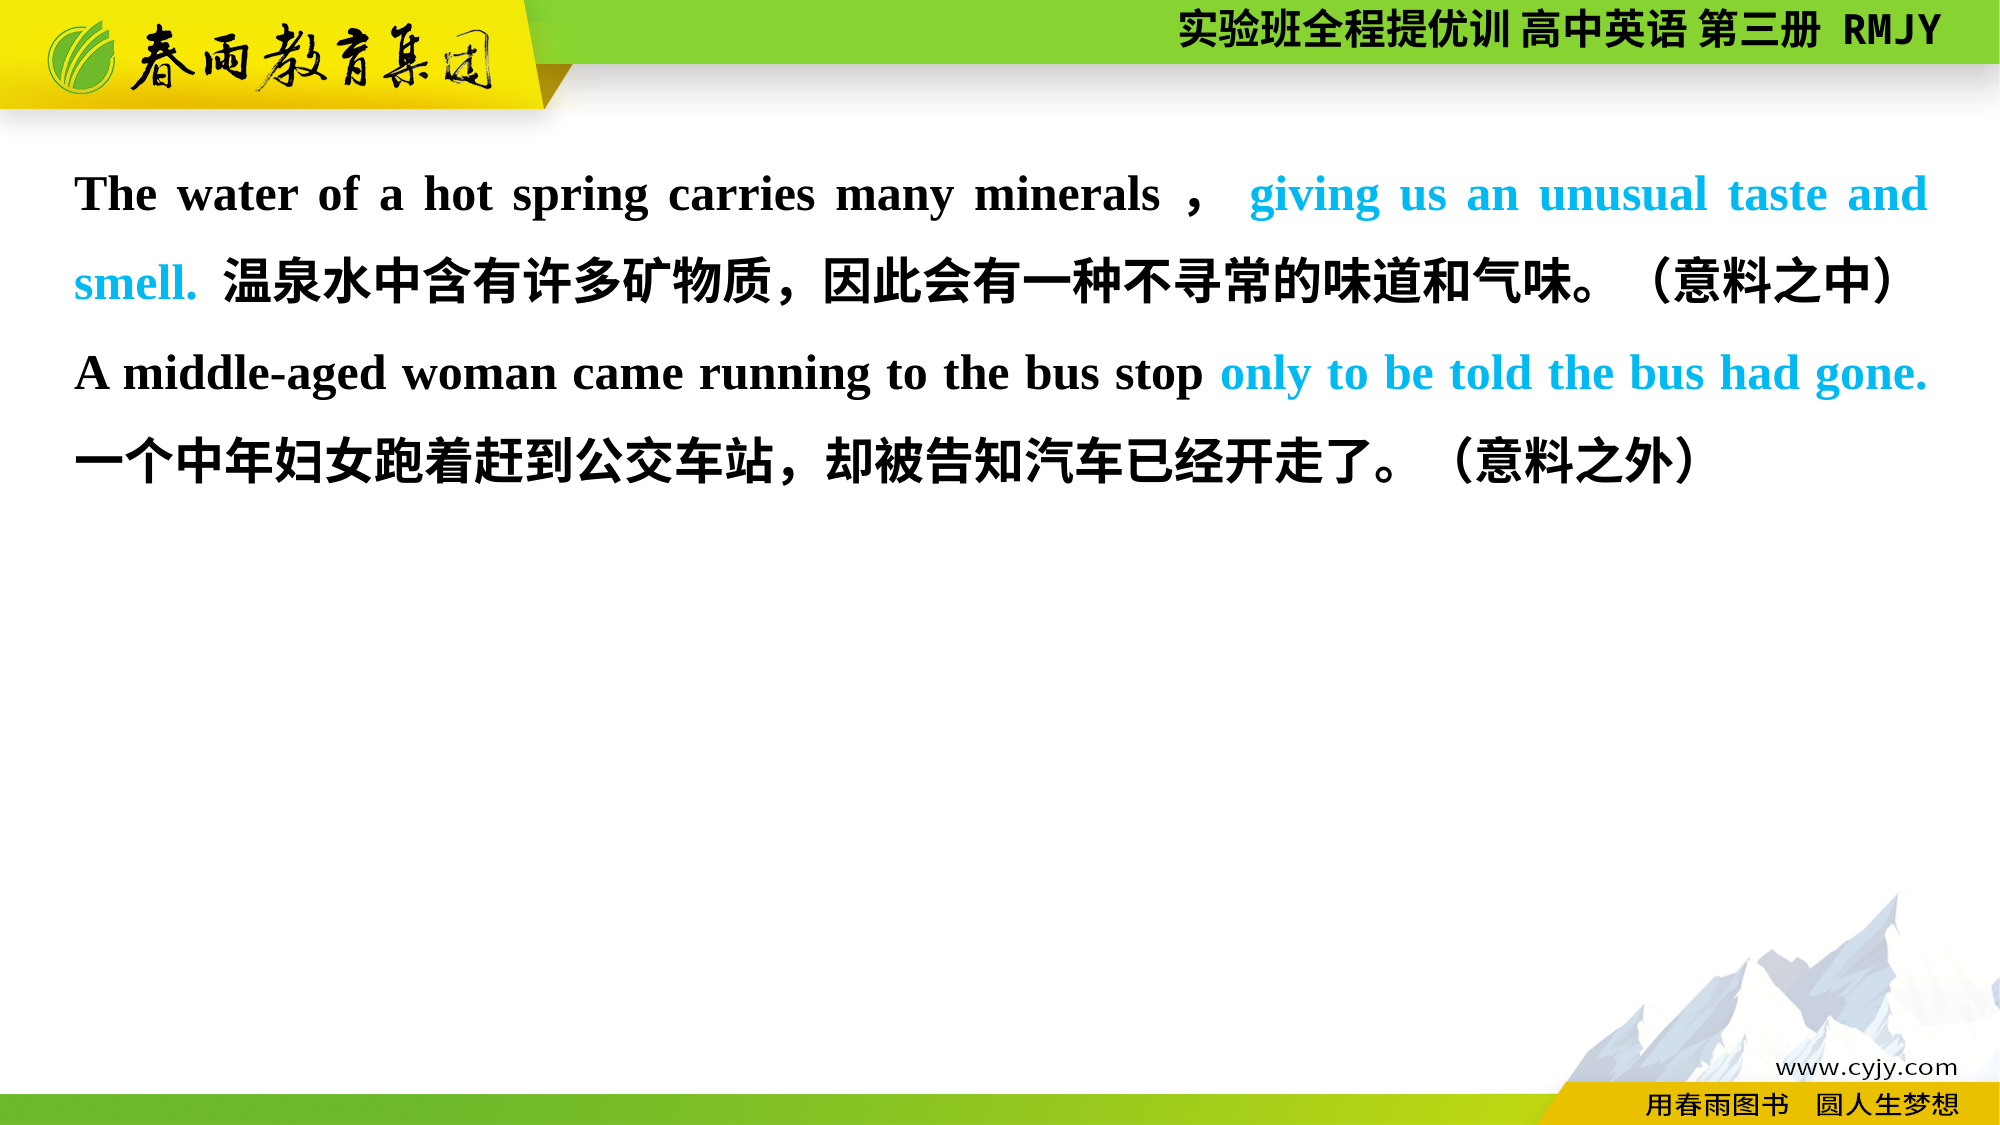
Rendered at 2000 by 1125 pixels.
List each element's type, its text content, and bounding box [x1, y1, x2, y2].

picture [0, 0, 2000, 1125]
list The water of a hot spring carries many minerals，giving us an unusual taste and smell. 温泉水中含有许多矿物质，因此会有一种不寻常的味道和气味。（意料之中） A middle-aged woman came running to the bus stop only to be told the bus had gone. 一个中年妇女跑着赶到公交车站，却被告知汽车已经开走了。（意料之外） [59, 122, 1944, 490]
